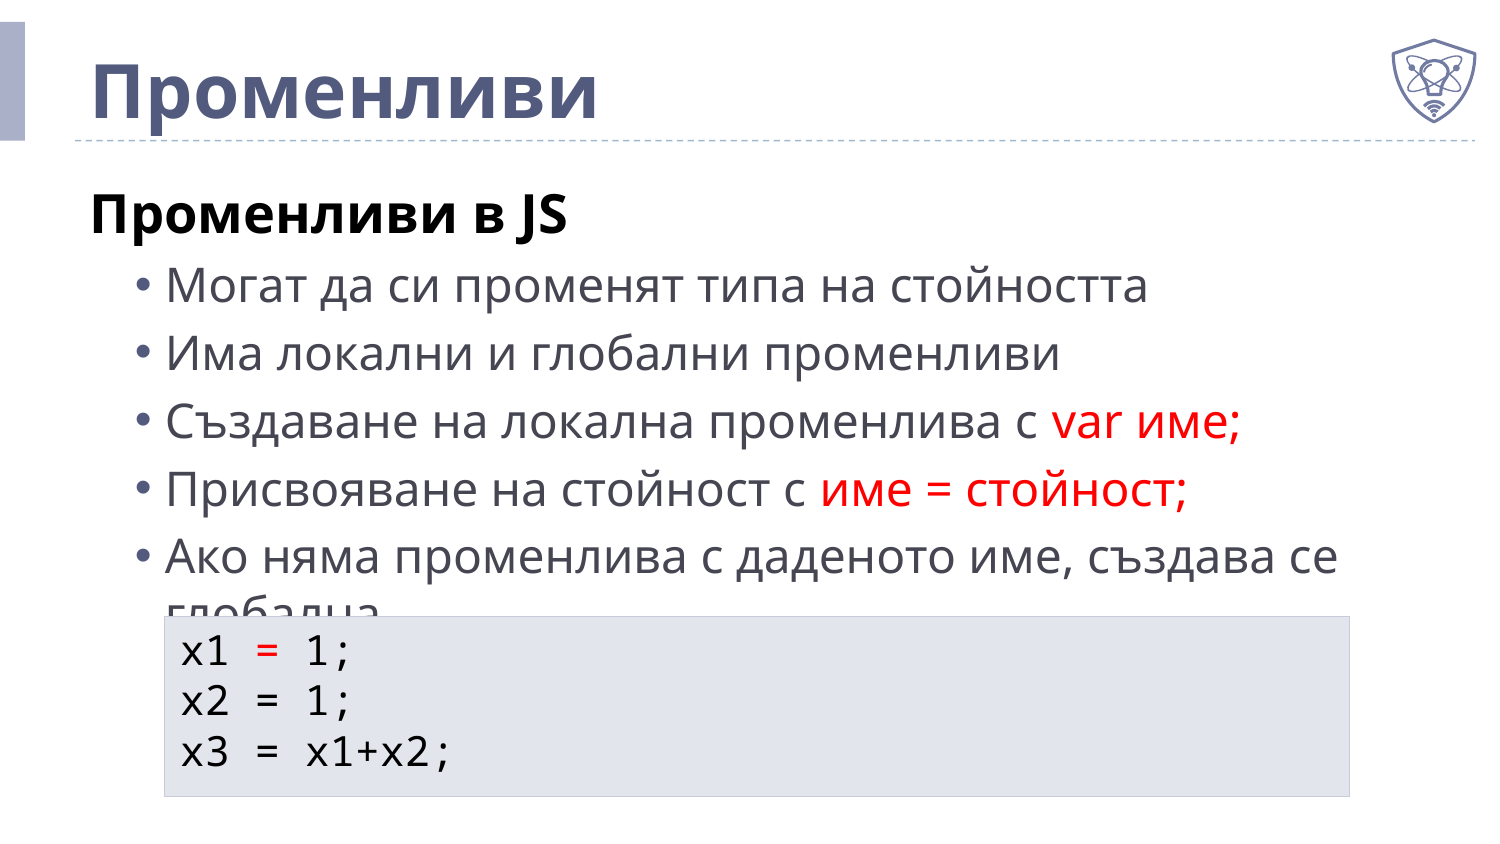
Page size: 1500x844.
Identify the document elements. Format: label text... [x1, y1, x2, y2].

list Променливи в JS Могат да си променят типа на стойността Има локални и глобални променливи Създаване на локална променлива с var име; Присвояване на стойност с име = стойност; Ако няма променлива с даденото име, създава се глобална [75, 171, 1475, 835]
title Променливи [75, 18, 1475, 141]
text_box x1 = 1; x2 = 1; x3 = x1+x2; [164, 616, 1350, 797]
